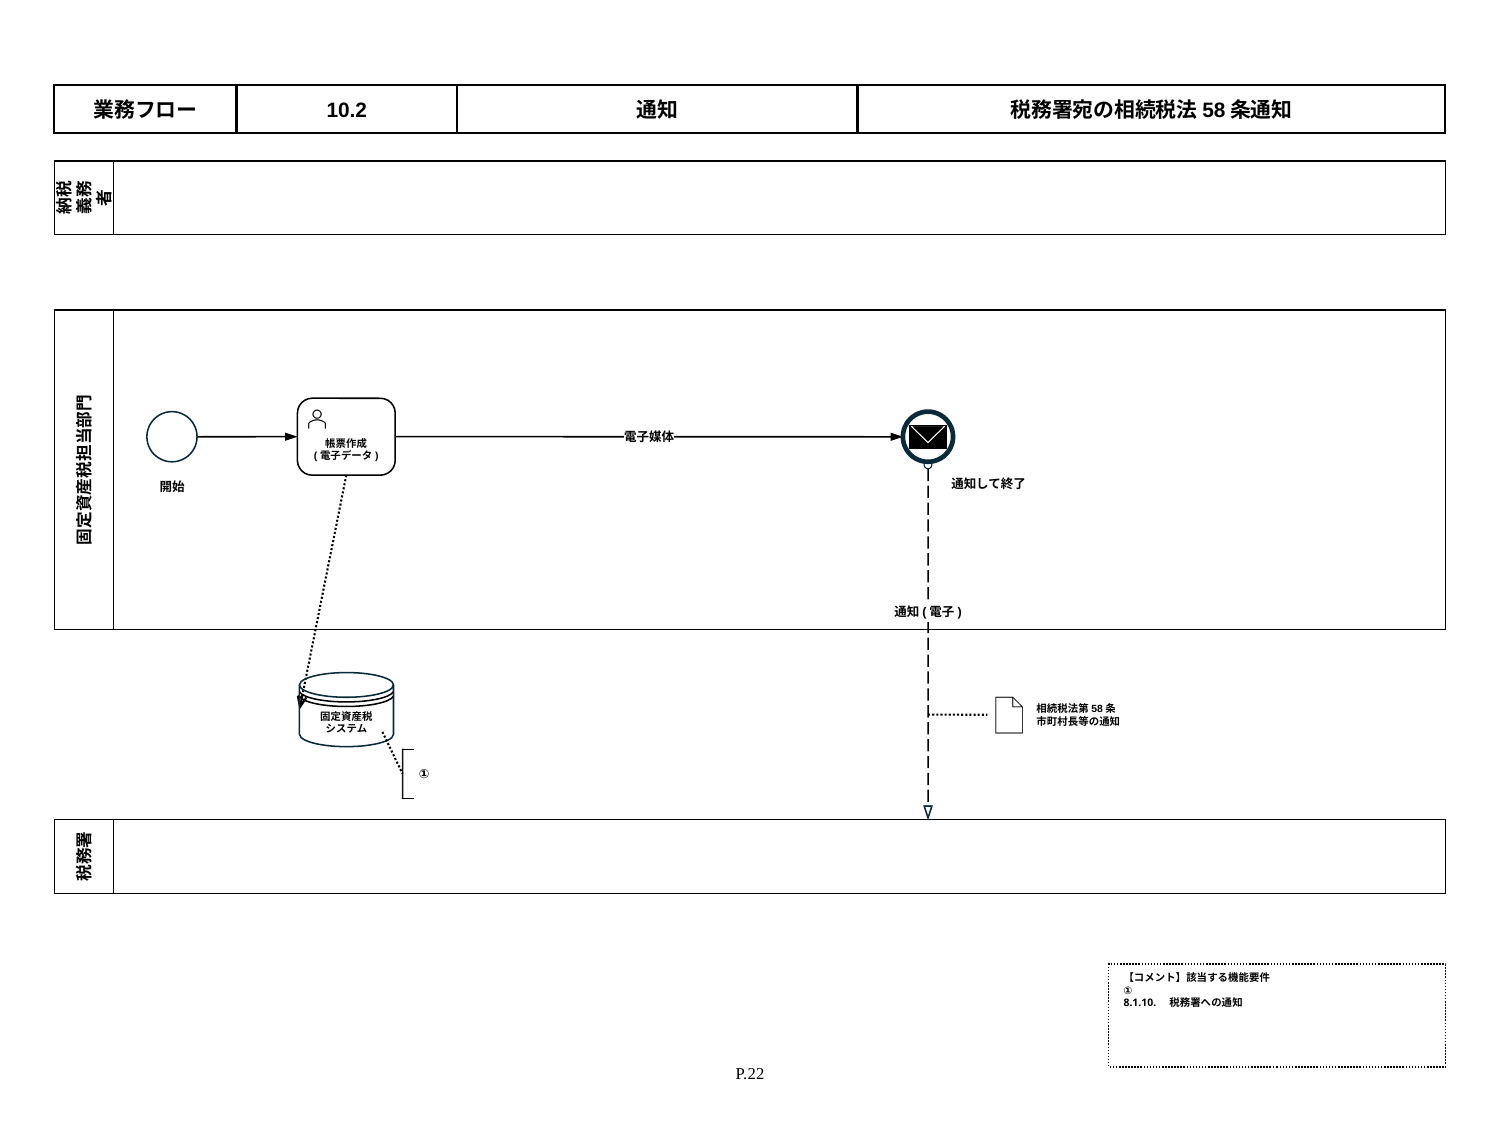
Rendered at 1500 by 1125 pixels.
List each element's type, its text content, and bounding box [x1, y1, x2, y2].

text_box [381, 731, 507, 800]
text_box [53, 84, 1447, 134]
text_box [53, 160, 1447, 236]
slide_number P.22 [581, 1042, 919, 1103]
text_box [53, 819, 1447, 894]
text_box 【コメント】該当する機能要件 ① 8.1.10. 税務署への通知 [1107, 963, 1447, 1069]
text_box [748, 635, 1107, 644]
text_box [296, 397, 396, 476]
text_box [298, 672, 395, 748]
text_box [927, 691, 1185, 739]
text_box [902, 411, 954, 463]
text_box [53, 309, 1447, 631]
